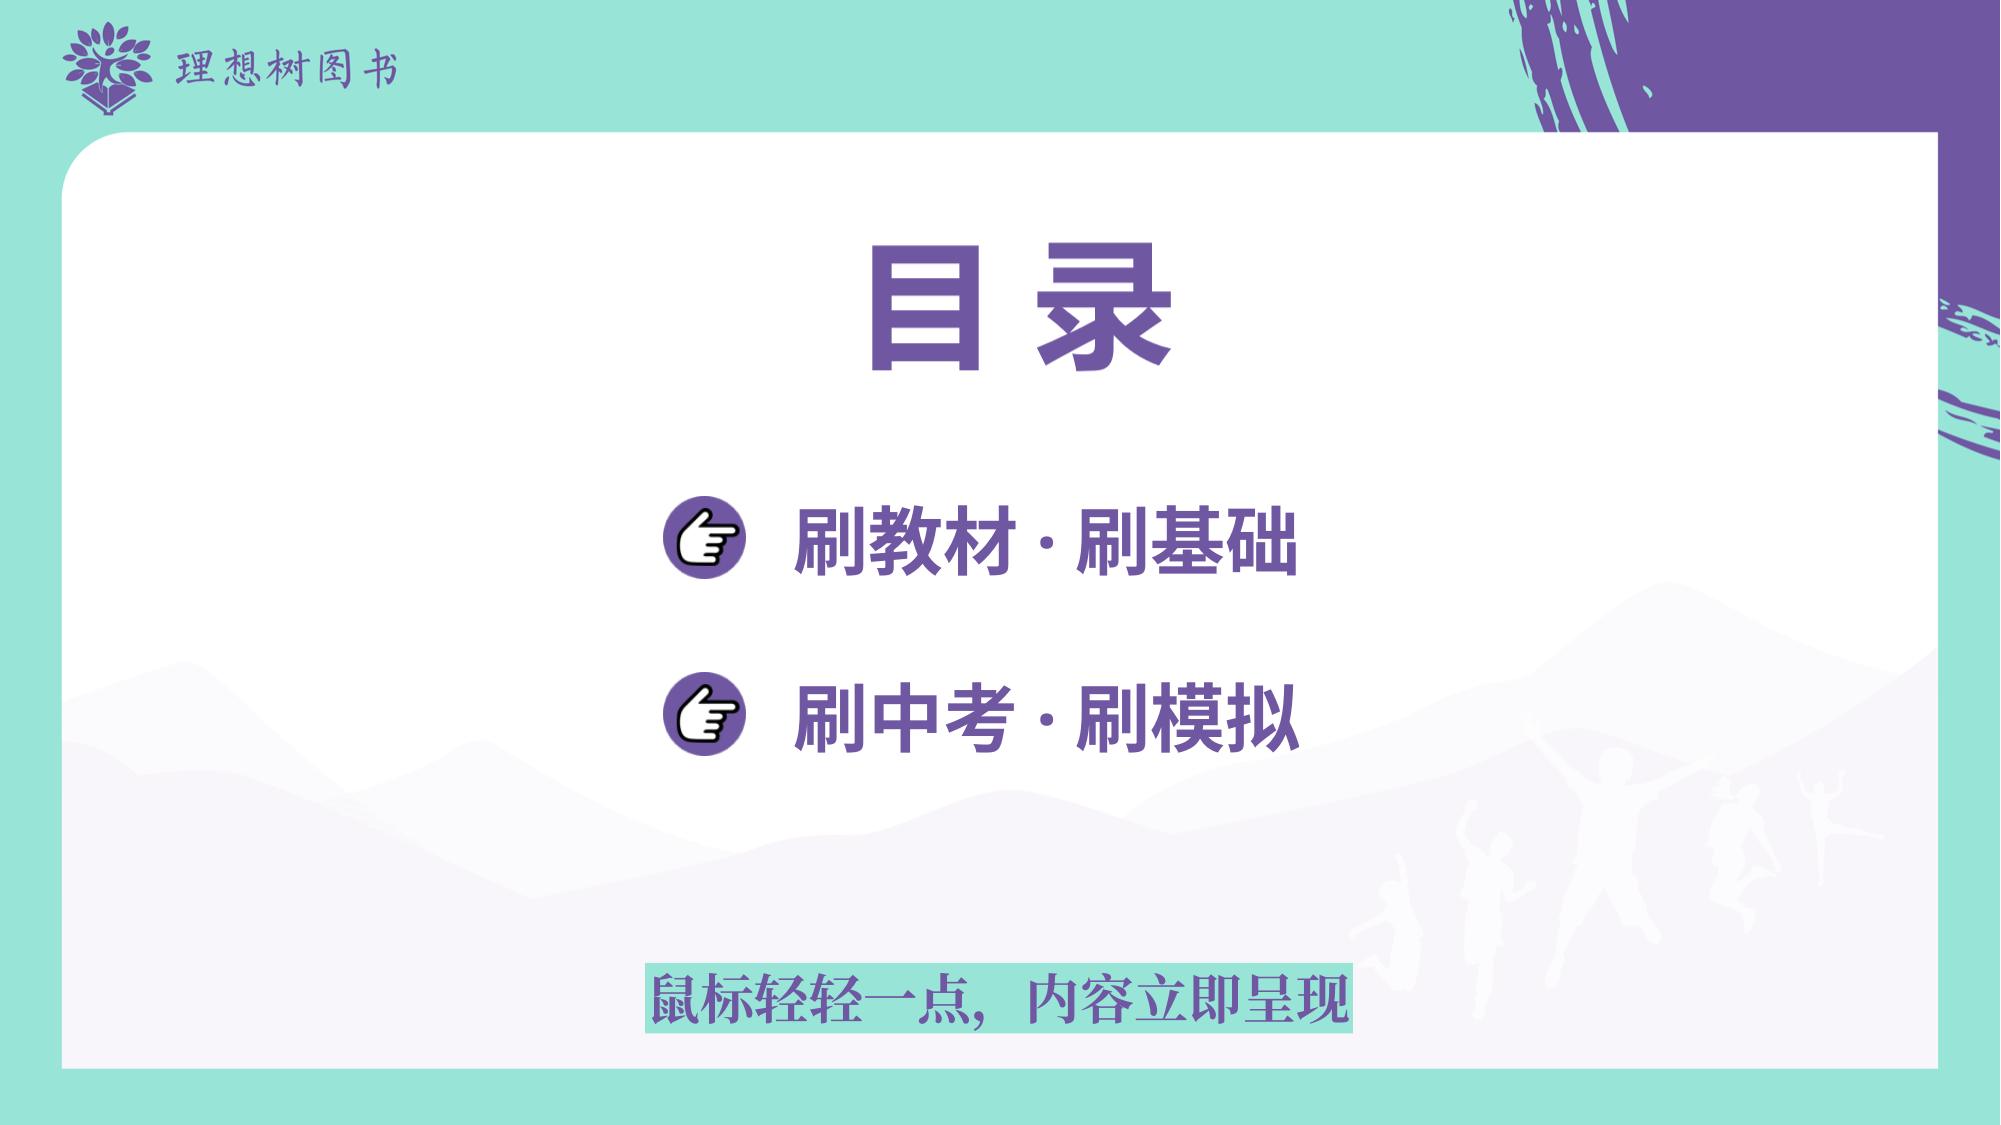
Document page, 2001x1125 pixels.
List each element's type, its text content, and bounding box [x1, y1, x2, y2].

text_box 刷教材·刷基础 [769, 493, 1337, 582]
picture [0, 0, 2000, 1125]
text_box 刷中考·刷模拟 [769, 669, 1337, 759]
